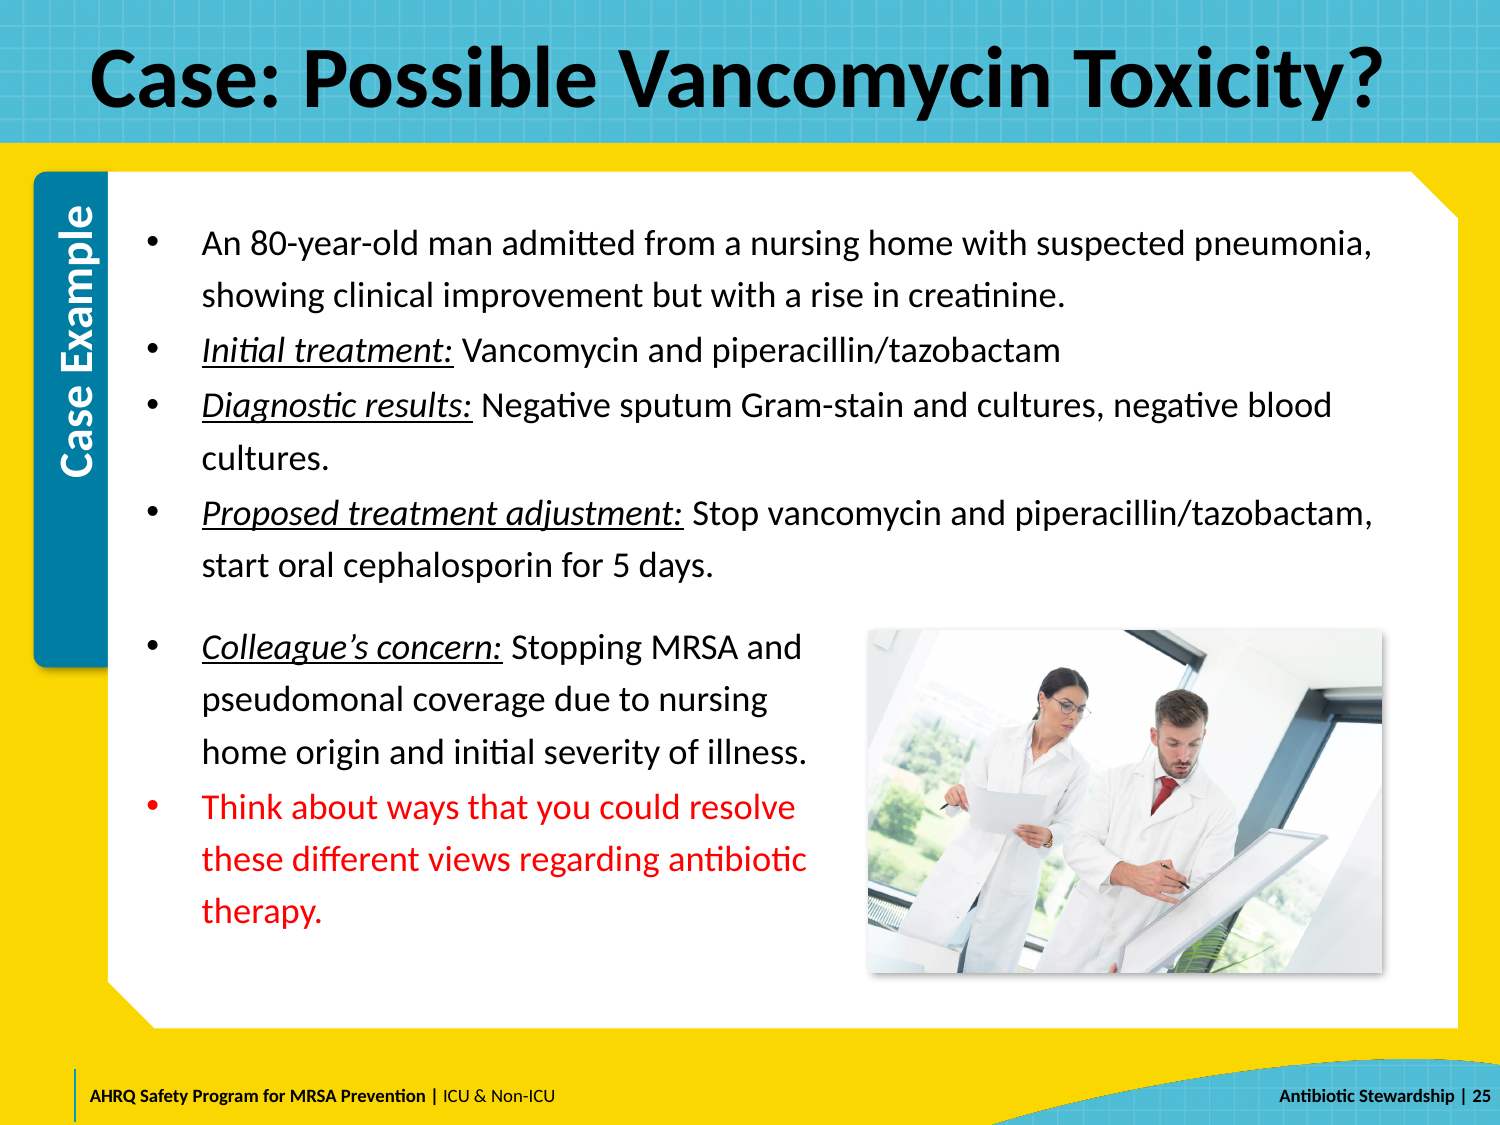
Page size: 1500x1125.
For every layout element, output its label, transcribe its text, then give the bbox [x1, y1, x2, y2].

picture [0, 0, 1500, 1125]
slide_number | 25 [1455, 1065, 1500, 1125]
list Colleague’s concern: Stopping MRSA and pseudomonal coverage due to nursing home origin and initial severity of illness. Think about ways that you could resolve these different views regarding antibiotic therapy. [131, 606, 838, 1001]
title Case: Possible Vancomycin Toxicity? [75, 0, 1425, 150]
list An 80-year-old man admitted from a nursing home with suspected pneumonia, showing clinical improvement but with a rise in creatinine. Initial treatment: Vancomycin and piperacillin/tazobactam Diagnostic results: Negative sputum Gram-stain and cultures, negative blood cultures. Proposed treatment adjustment: Stop vancomycin and piperacillin/tazobactam, start oral cephalosporin for 5 days. [131, 202, 1439, 607]
